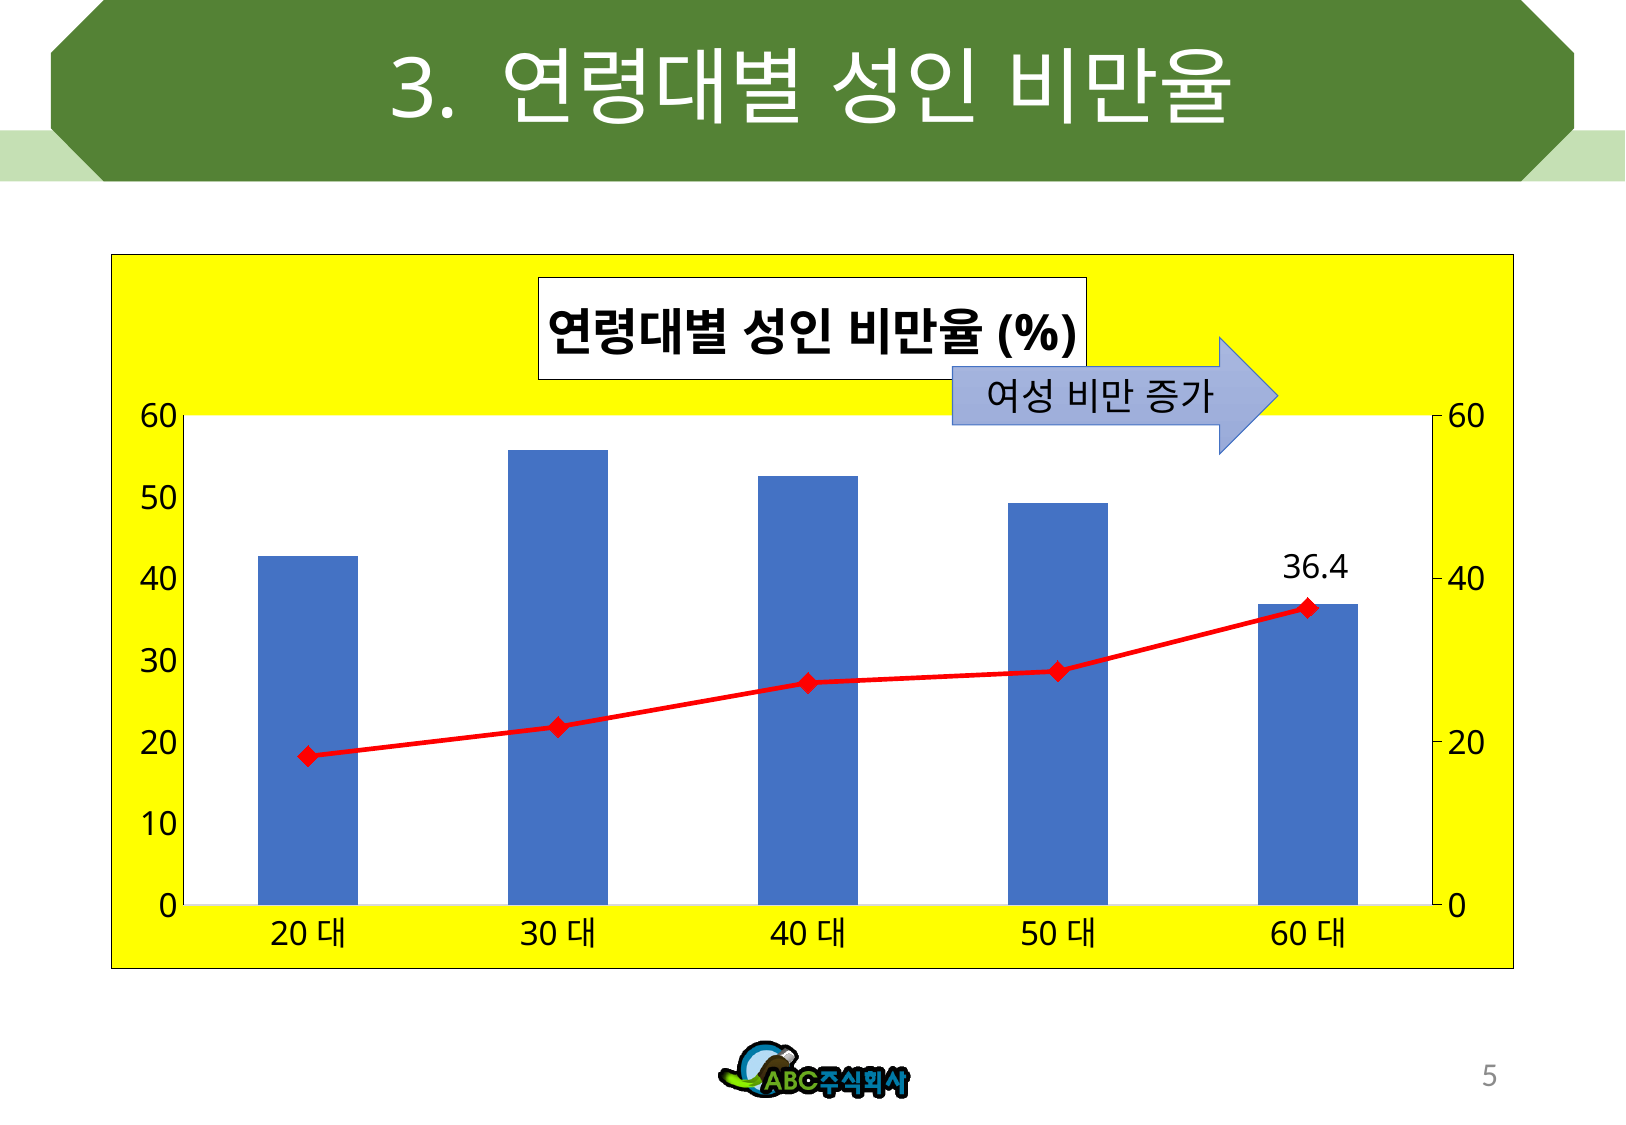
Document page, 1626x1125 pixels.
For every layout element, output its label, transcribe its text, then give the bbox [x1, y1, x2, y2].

slide_number 5 [1147, 1042, 1514, 1103]
picture [709, 1034, 916, 1103]
title 3. 연령대별 성인 비만율 [0, 0, 1625, 182]
chart [111, 254, 1514, 969]
